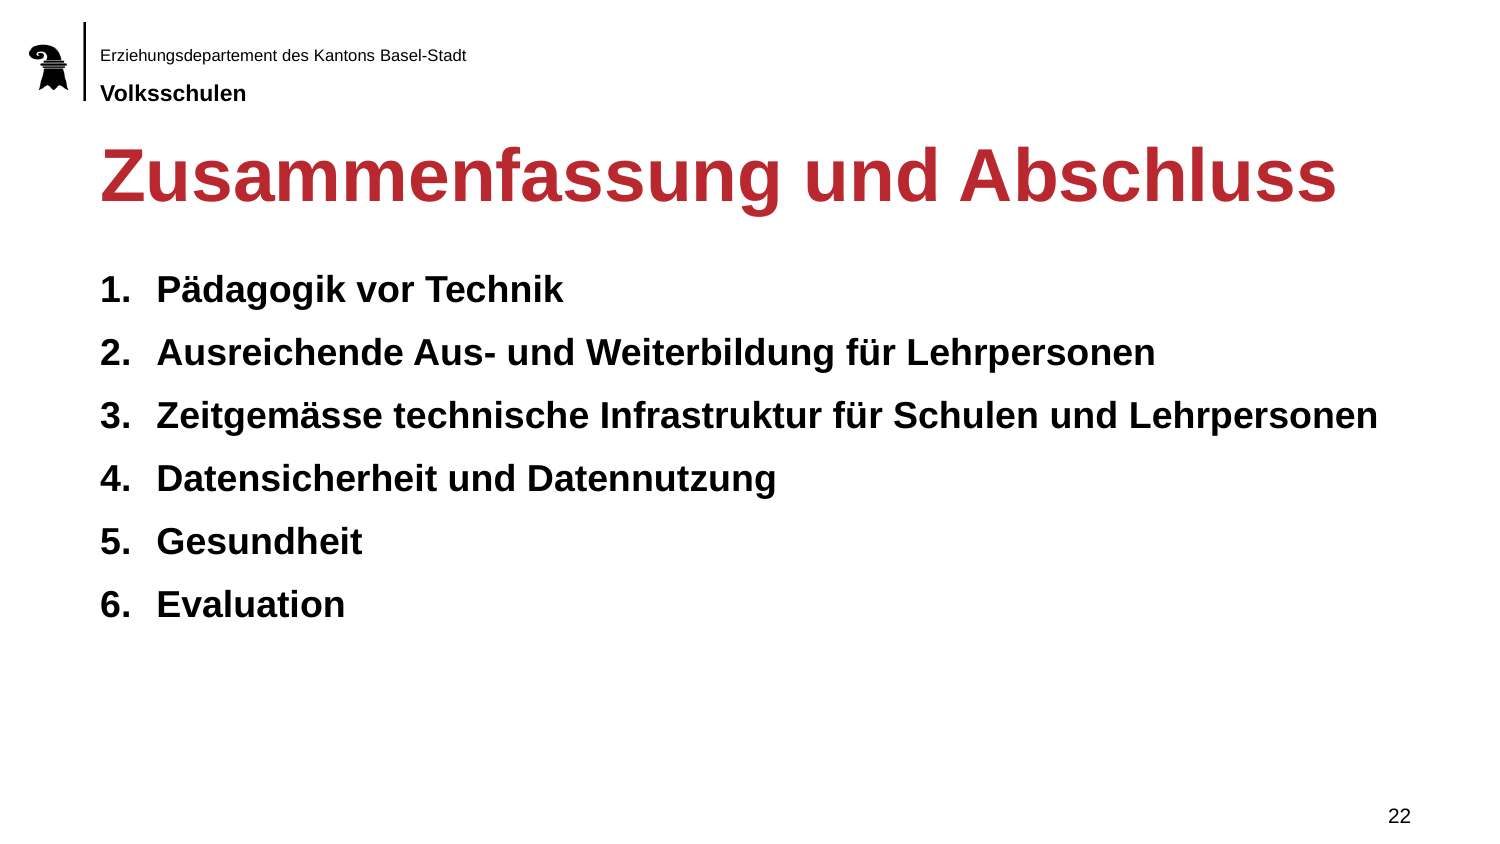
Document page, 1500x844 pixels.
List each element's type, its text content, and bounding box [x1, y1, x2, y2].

list Pädagogik vor Technik Ausreichende Aus- und Weiterbildung für Lehrpersonen Zeitgemässe technische Infrastruktur für Schulen und Lehrpersonen Datensicherheit und Datennutzung Gesundheit Evaluation [100, 265, 1436, 659]
slide_number 22 [1388, 798, 1500, 844]
picture [29, 22, 86, 101]
title Zusammenfassung und Abschluss [100, 126, 1436, 173]
